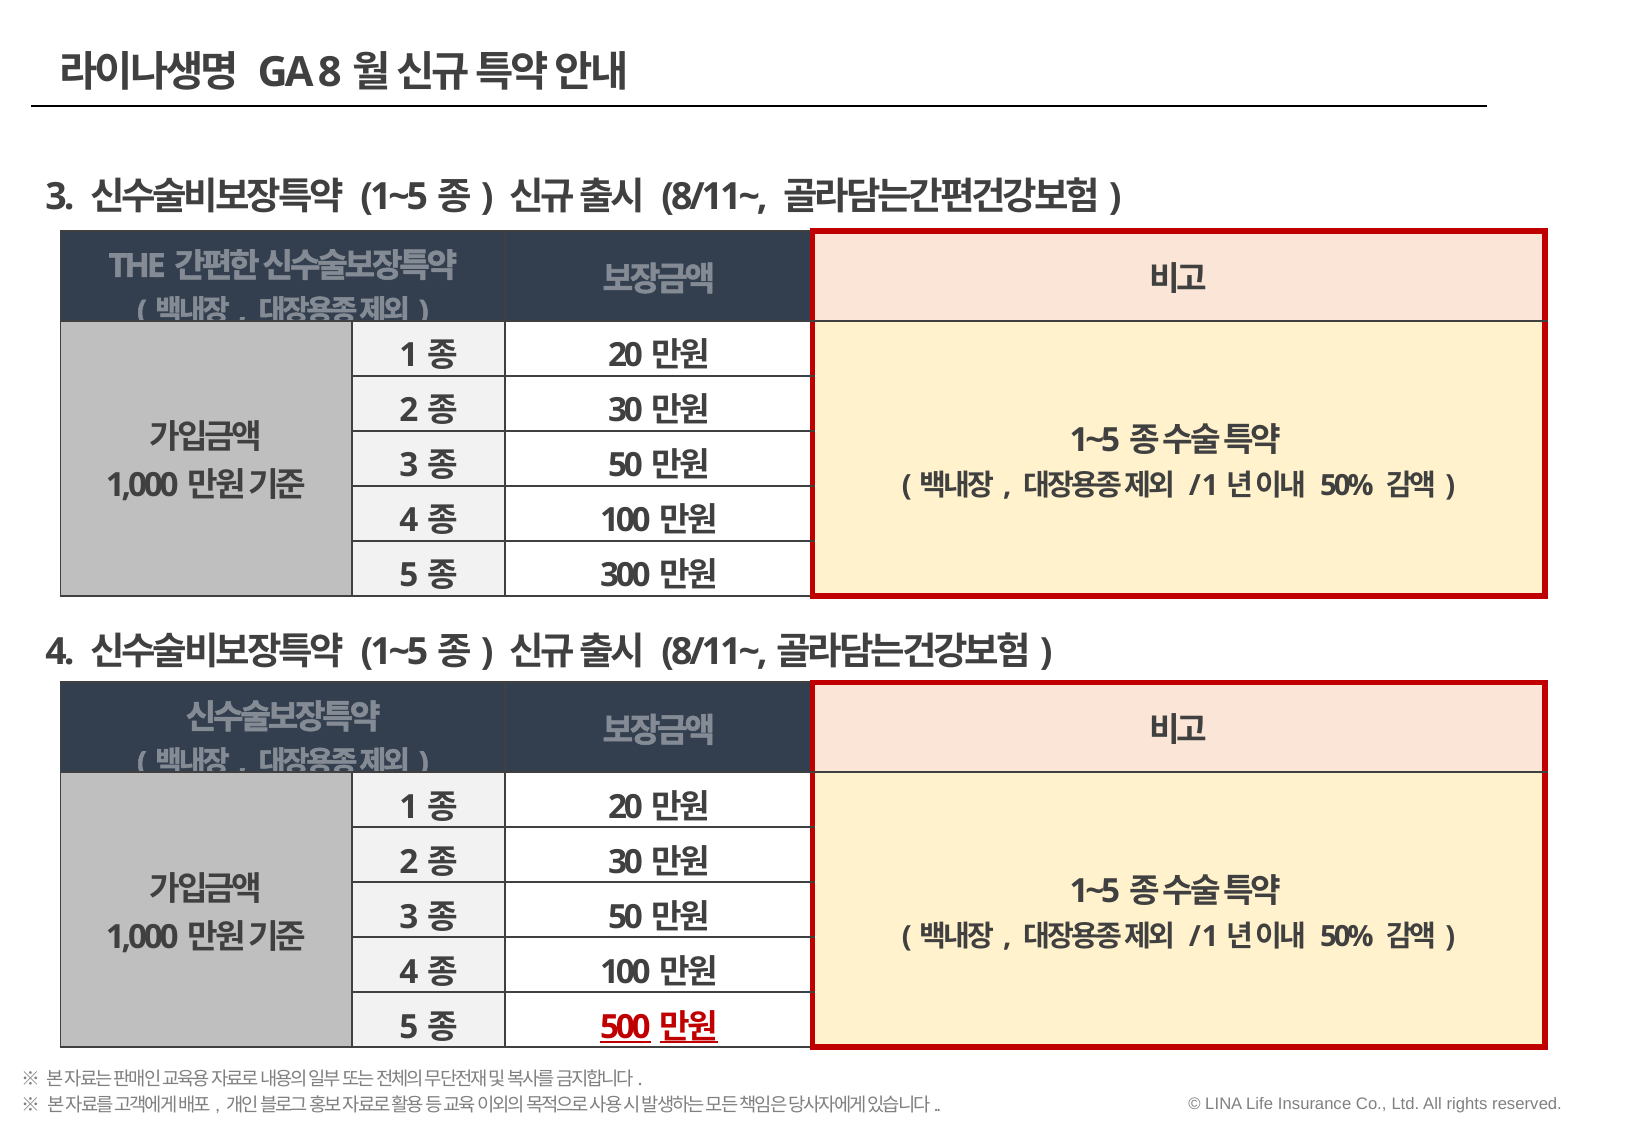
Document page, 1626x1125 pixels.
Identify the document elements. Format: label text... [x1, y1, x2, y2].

table_cell 1종 [353, 322, 504, 375]
table_cell 3종 [353, 883, 504, 936]
table_cell 50만원 [506, 883, 810, 936]
table_cell 500만원 [506, 993, 810, 1046]
text_box 4. 신수술비보장특약 (1~5종) 신규 출시 (8/11~,골라담는건강보험) [30, 619, 1068, 680]
text_box 3. 신수술비보장특약 (1~5종) 신규 출시 (8/11~, 골라담는간편건강보험) [30, 164, 1137, 225]
table_cell 100만원 [506, 938, 810, 991]
table_header 보장금액 [506, 232, 810, 320]
table_cell 5종 [353, 993, 504, 1046]
table_cell 1~5종 수술 특약 (백내장, 대장용종 제외 / 1년 이내 50% 감액) [815, 773, 1542, 1044]
table_cell 2종 [353, 828, 504, 881]
table_cell 5종 [353, 542, 504, 595]
table_header 비고 [815, 234, 1542, 320]
table_cell 300만원 [506, 542, 810, 595]
table_cell 1종 [353, 773, 504, 826]
table_cell 4종 [353, 487, 504, 540]
table_cell 2종 [353, 377, 504, 430]
table_cell 30만원 [506, 828, 810, 881]
table_cell 100만원 [506, 487, 810, 540]
table_header 비고 [815, 685, 1542, 771]
text_box 라이나생명 GA 8월 신규 특약 안내 [44, 37, 644, 102]
table_header THE간편한 신수술보장특약 (백내장, 대장용종 제외) [61, 232, 504, 320]
table_cell 가입금액 1,000만원 기준 [61, 322, 351, 595]
table_cell 30만원 [506, 377, 810, 430]
table_cell 20만원 [506, 773, 810, 826]
table_header 신수술보장특약 (백내장, 대장용종 제외) [61, 683, 504, 771]
table_cell 20만원 [506, 322, 810, 375]
table_cell 50만원 [506, 432, 810, 485]
table_cell 1~5종 수술 특약 (백내장, 대장용종 제외 / 1년 이내 50% 감액) [815, 322, 1542, 593]
table_cell 가입금액 1,000만원 기준 [61, 773, 351, 1046]
table_cell 4종 [353, 938, 504, 991]
table_header 보장금액 [506, 683, 810, 771]
table_cell 3종 [353, 432, 504, 485]
